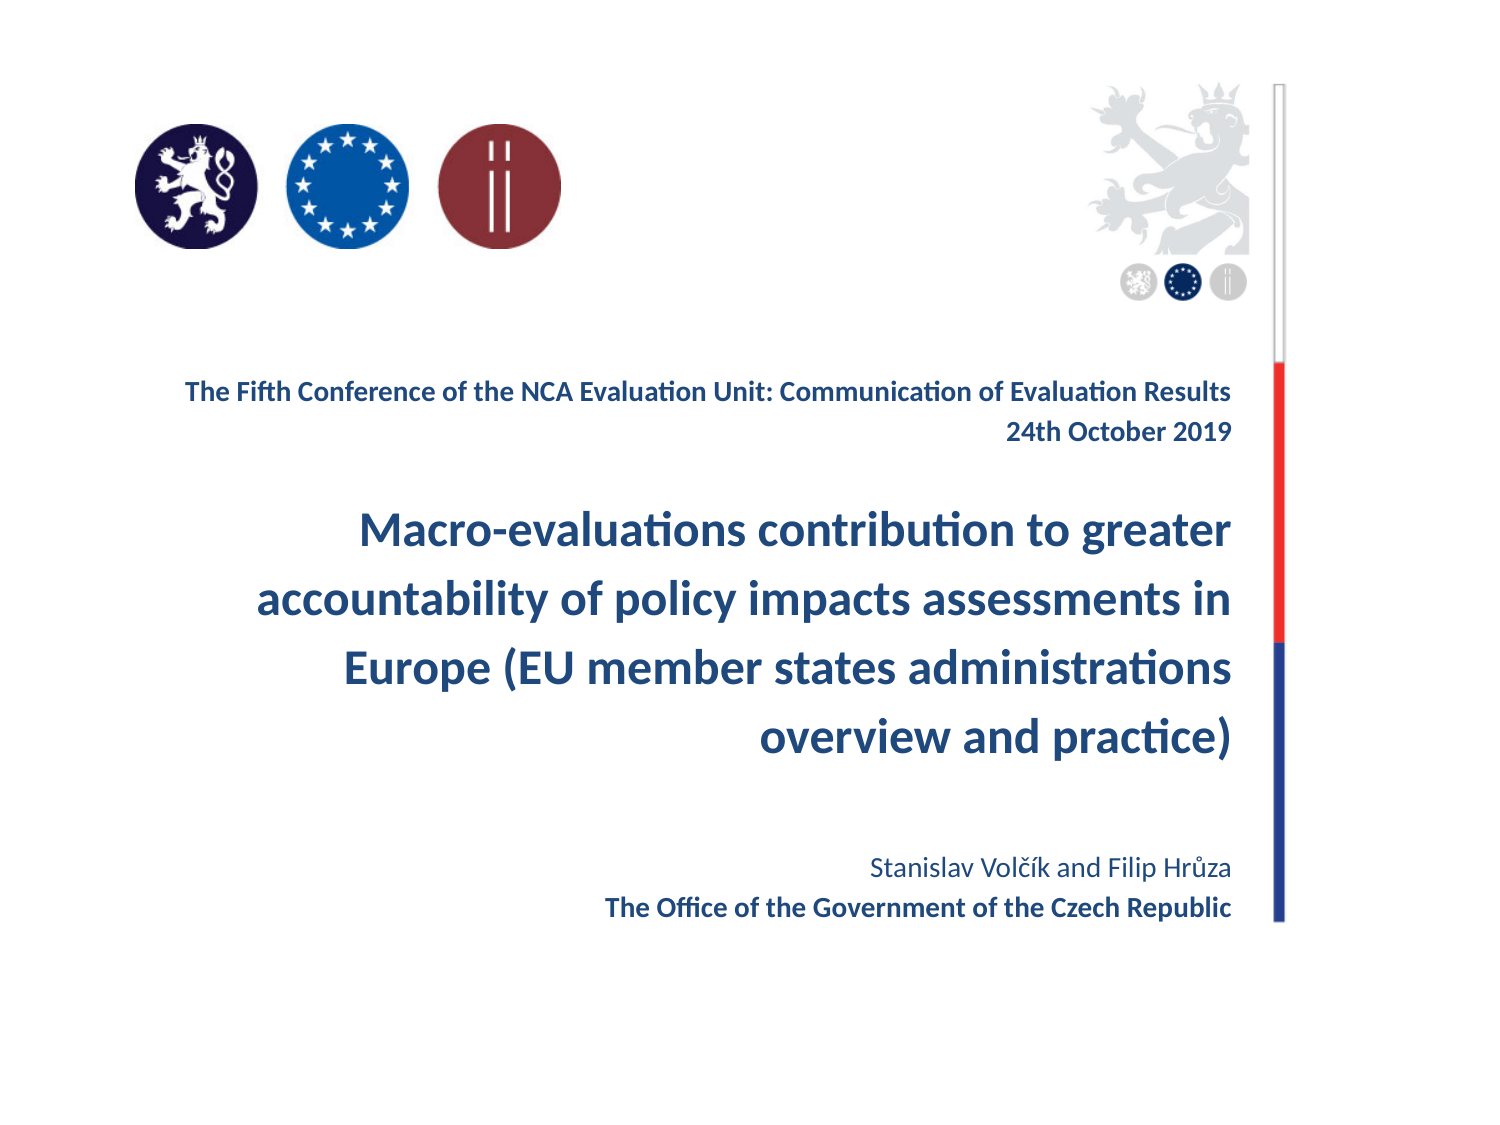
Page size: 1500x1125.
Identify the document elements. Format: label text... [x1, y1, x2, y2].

picture [135, 124, 562, 249]
title The Fifth Conference of the NCA Evaluation Unit: Communication of Evaluation Results 24th October 2019 Macro-evaluations contribution to greater accountability of policy impacts assessments in Europe (EU member states administrations overview and practice) Stanislav Volčík and Filip Hrůza The Office of the Government of the Czech Republic [137, 188, 1248, 862]
picture [1120, 263, 1247, 303]
picture [1265, 77, 1294, 932]
picture [1080, 77, 1252, 258]
